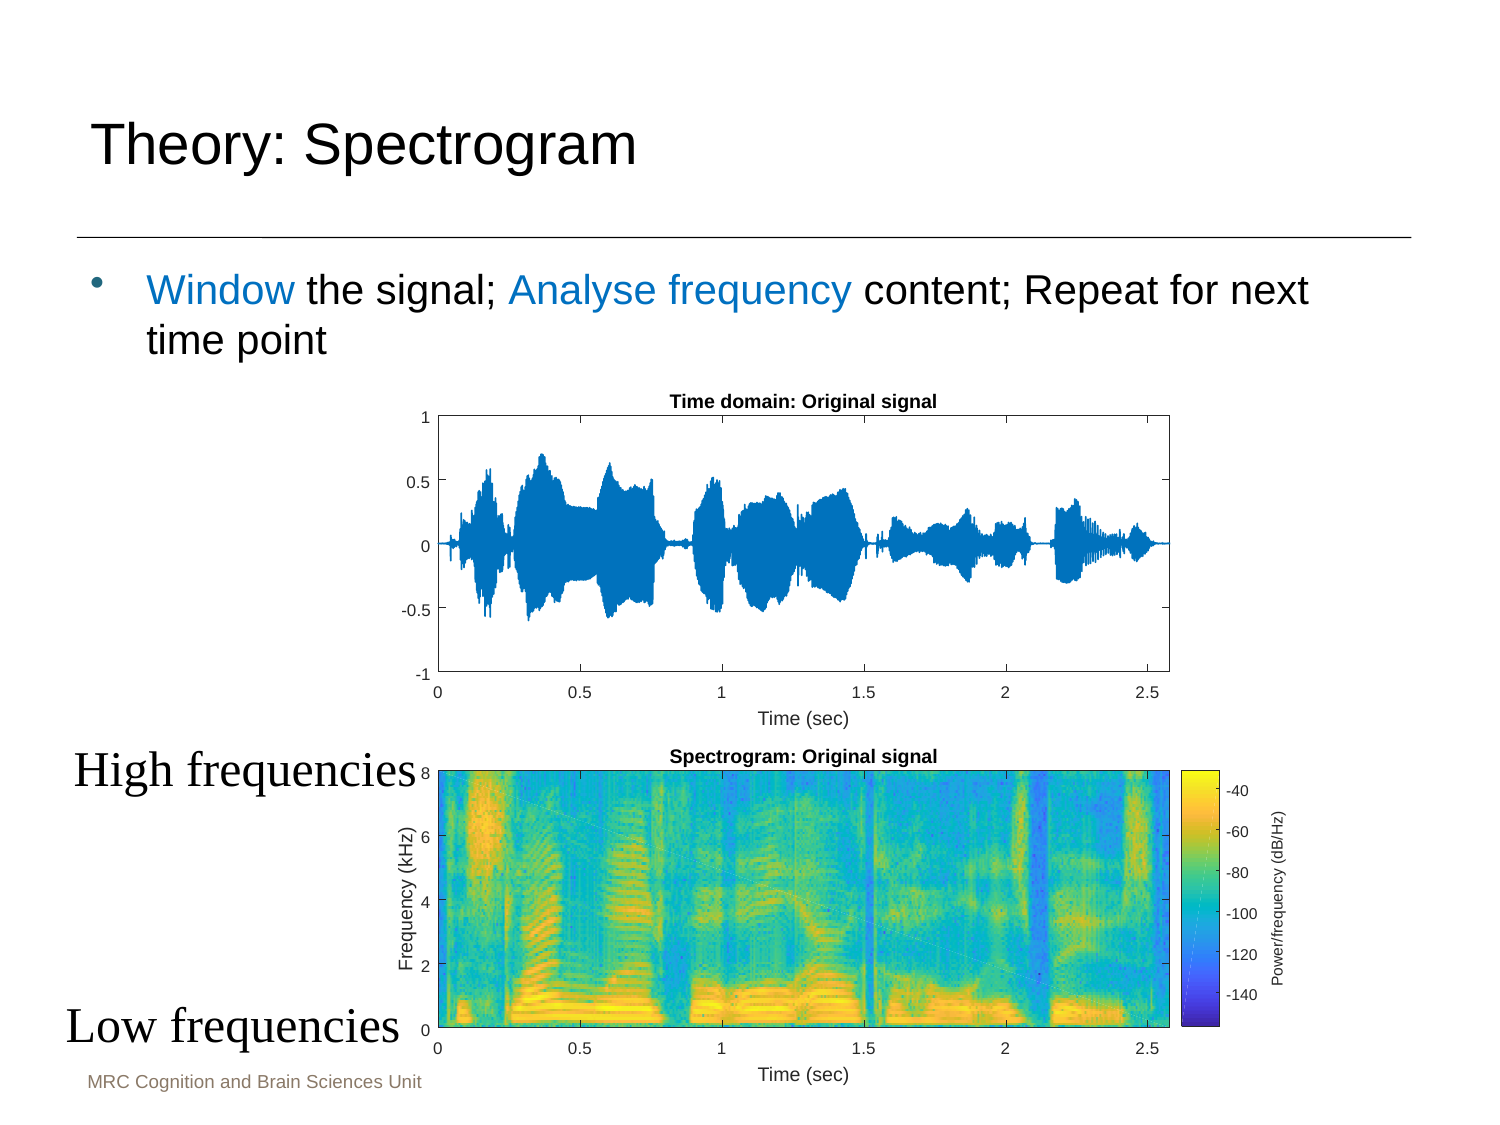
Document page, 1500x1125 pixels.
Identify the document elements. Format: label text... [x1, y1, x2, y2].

title Theory: Spectrogram [74, 74, 1413, 209]
list Window the signal; Analyse frequency content; Repeat for next time point [74, 255, 1413, 1062]
text_box High frequencies [29, 729, 295, 804]
picture [300, 358, 1357, 1109]
text_box Low frequencies [17, 985, 295, 1061]
